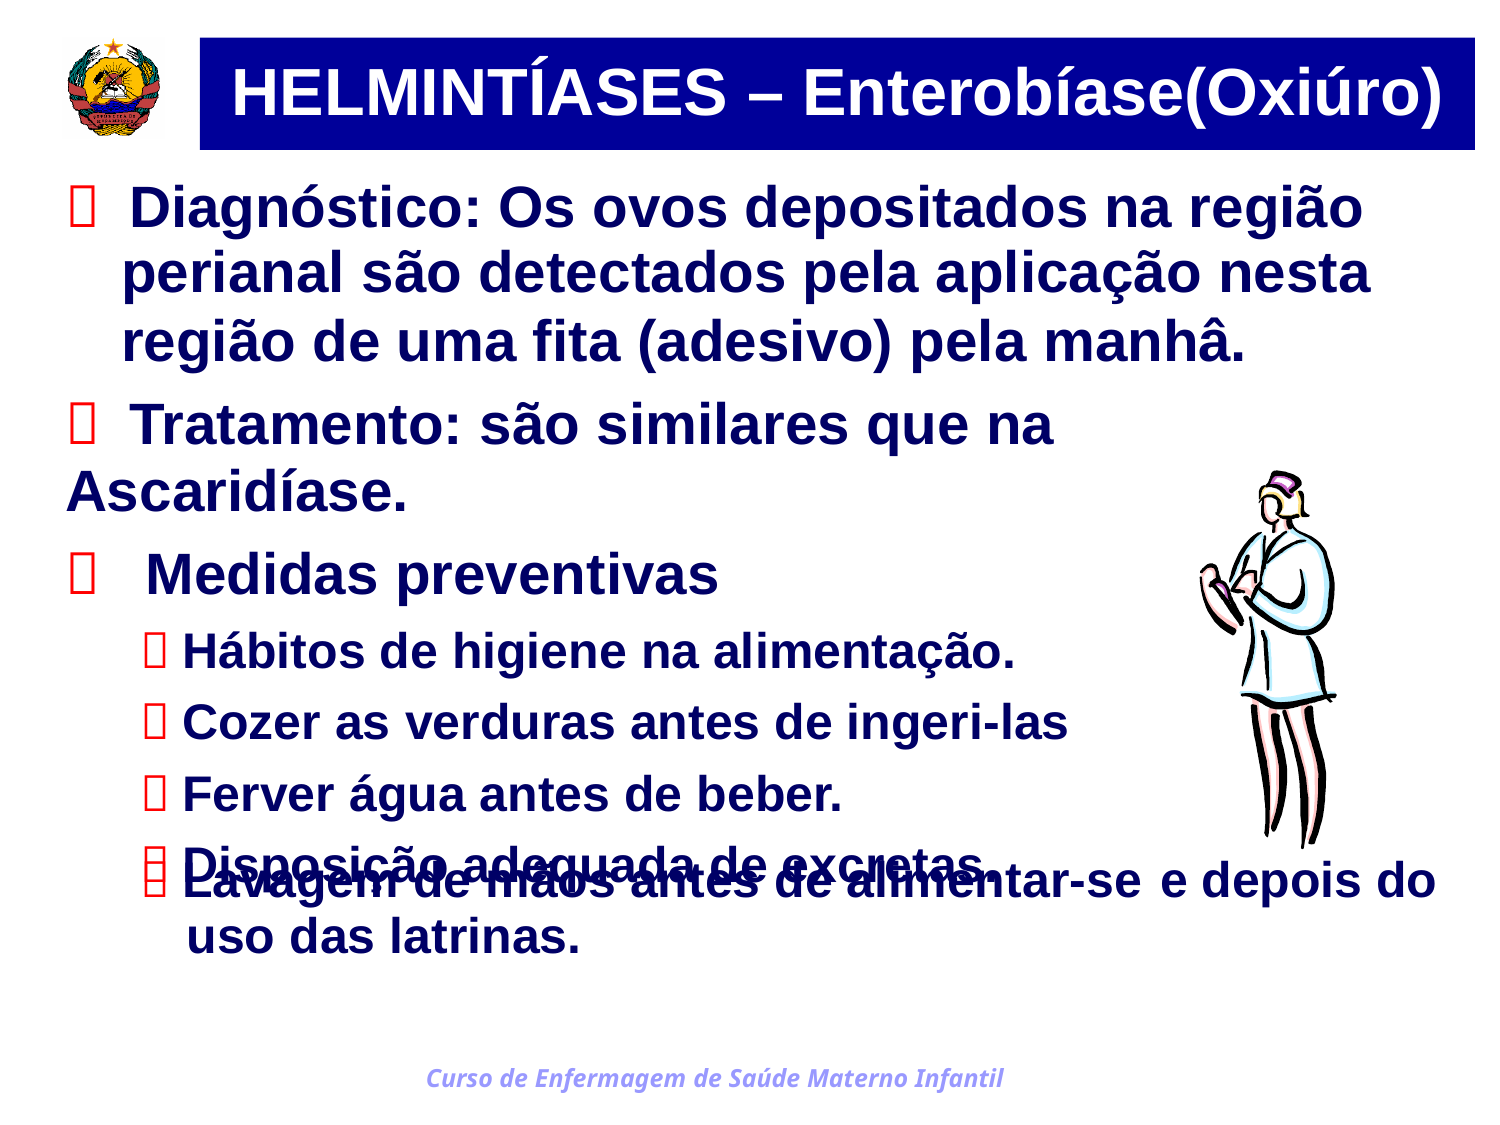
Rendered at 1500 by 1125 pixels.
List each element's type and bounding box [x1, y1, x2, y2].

text_box [199, 37, 1475, 150]
text_box [62, 37, 165, 139]
text_box [423, 1064, 1118, 1094]
text_box [1157, 854, 1447, 909]
text_box [62, 177, 1420, 850]
text_box [137, 854, 1156, 969]
